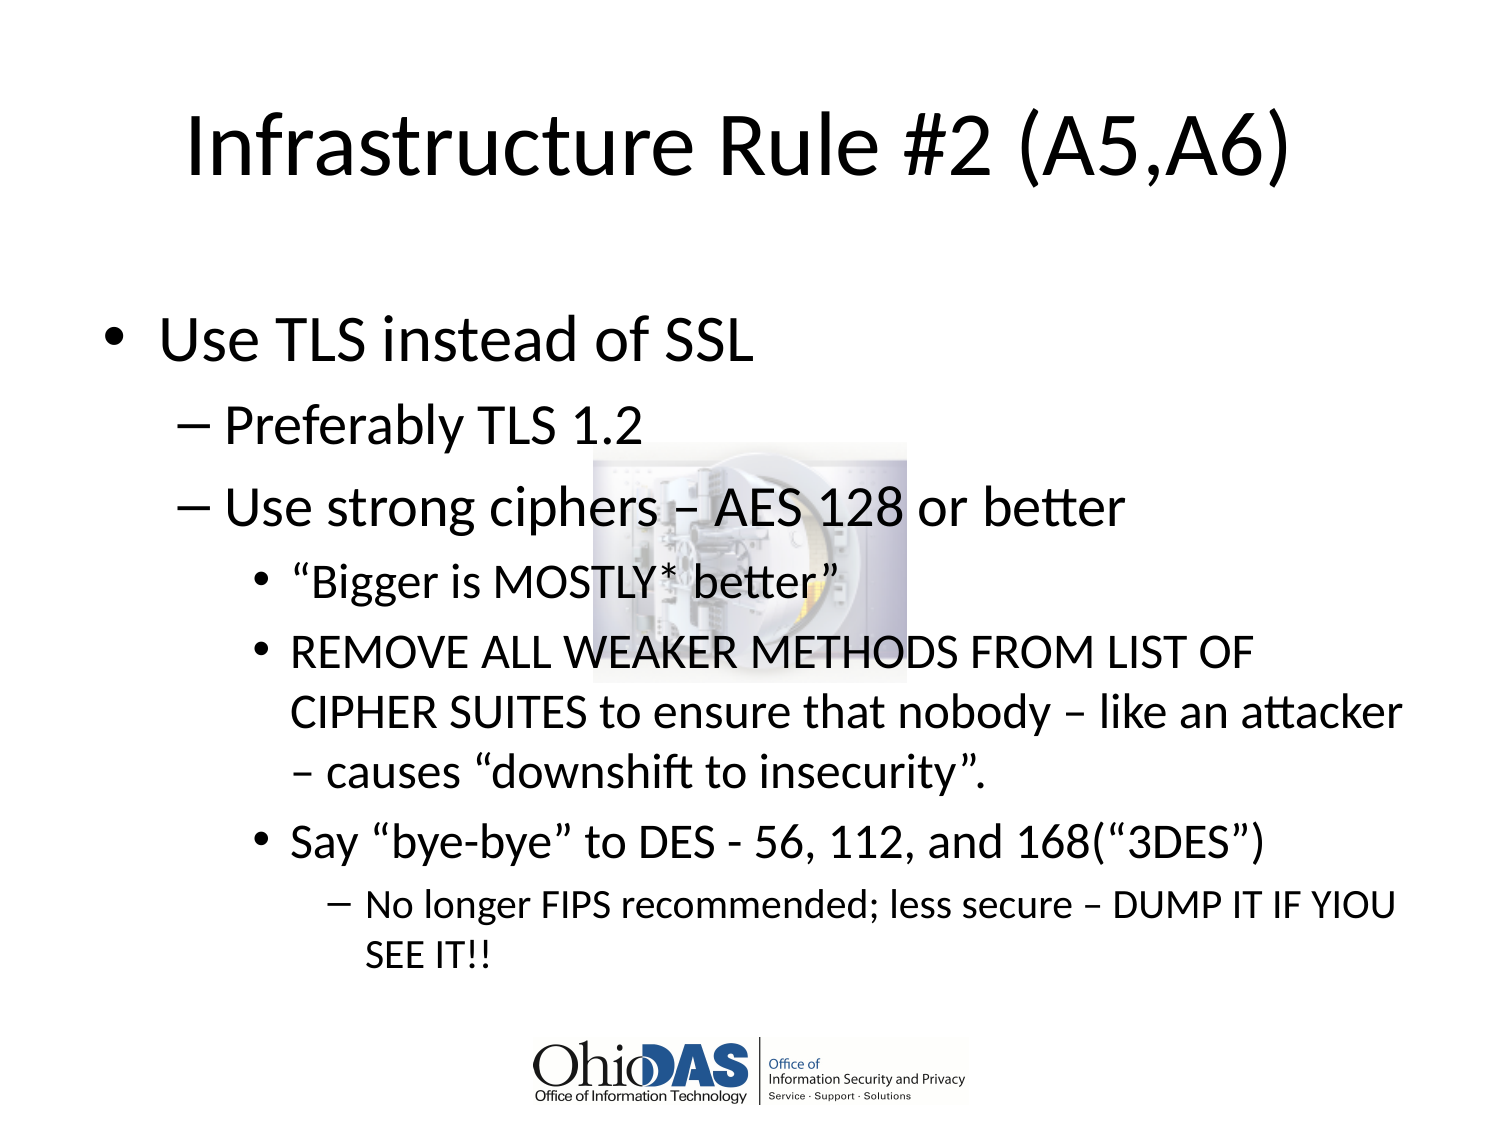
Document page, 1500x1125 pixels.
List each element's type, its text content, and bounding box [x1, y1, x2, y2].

picture [533, 1037, 969, 1105]
list Use TLS instead of SSL Preferably TLS 1.2 Use strong ciphers – AES 128 or better “Bigger is MOSTLY* better” REMOVE ALL WEAKER METHODS FROM LIST OF CIPHER SUITES to ensure that nobody – like an attacker – causes “downshift to insecurity”. Say “bye-bye” to DES - 56, 112, and 168(“3DES”) No longer FIPS recommended; less secure – DUMP IT IF YIOU SEE IT!! [87, 287, 1425, 1013]
title Infrastructure Rule #2 (A5,A6) [75, 45, 1425, 233]
